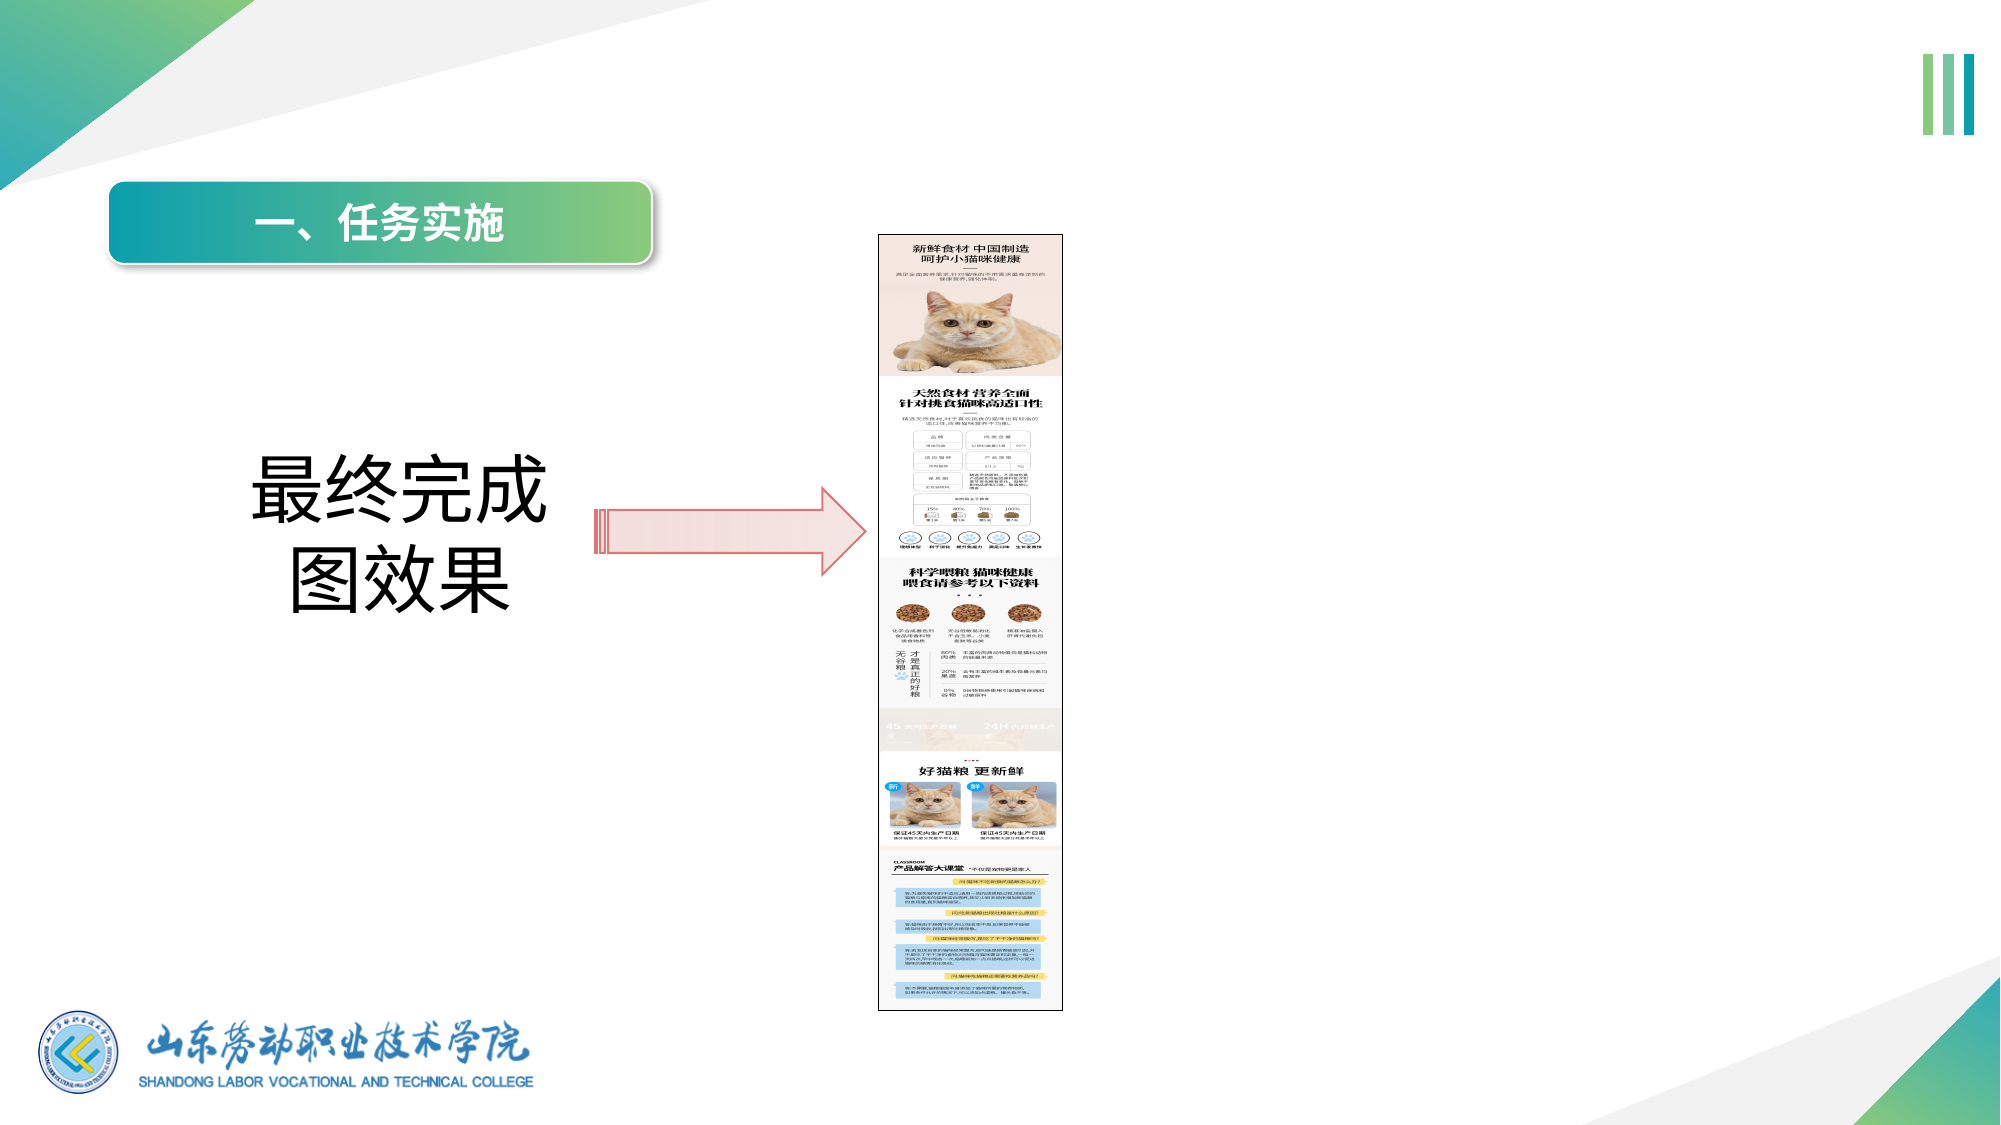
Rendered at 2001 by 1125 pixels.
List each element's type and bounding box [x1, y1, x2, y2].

text_box [1928, 54, 1969, 136]
picture [878, 234, 1063, 1011]
picture [38, 1010, 550, 1094]
text_box [0, 0, 2000, 1125]
text_box [107, 180, 653, 264]
